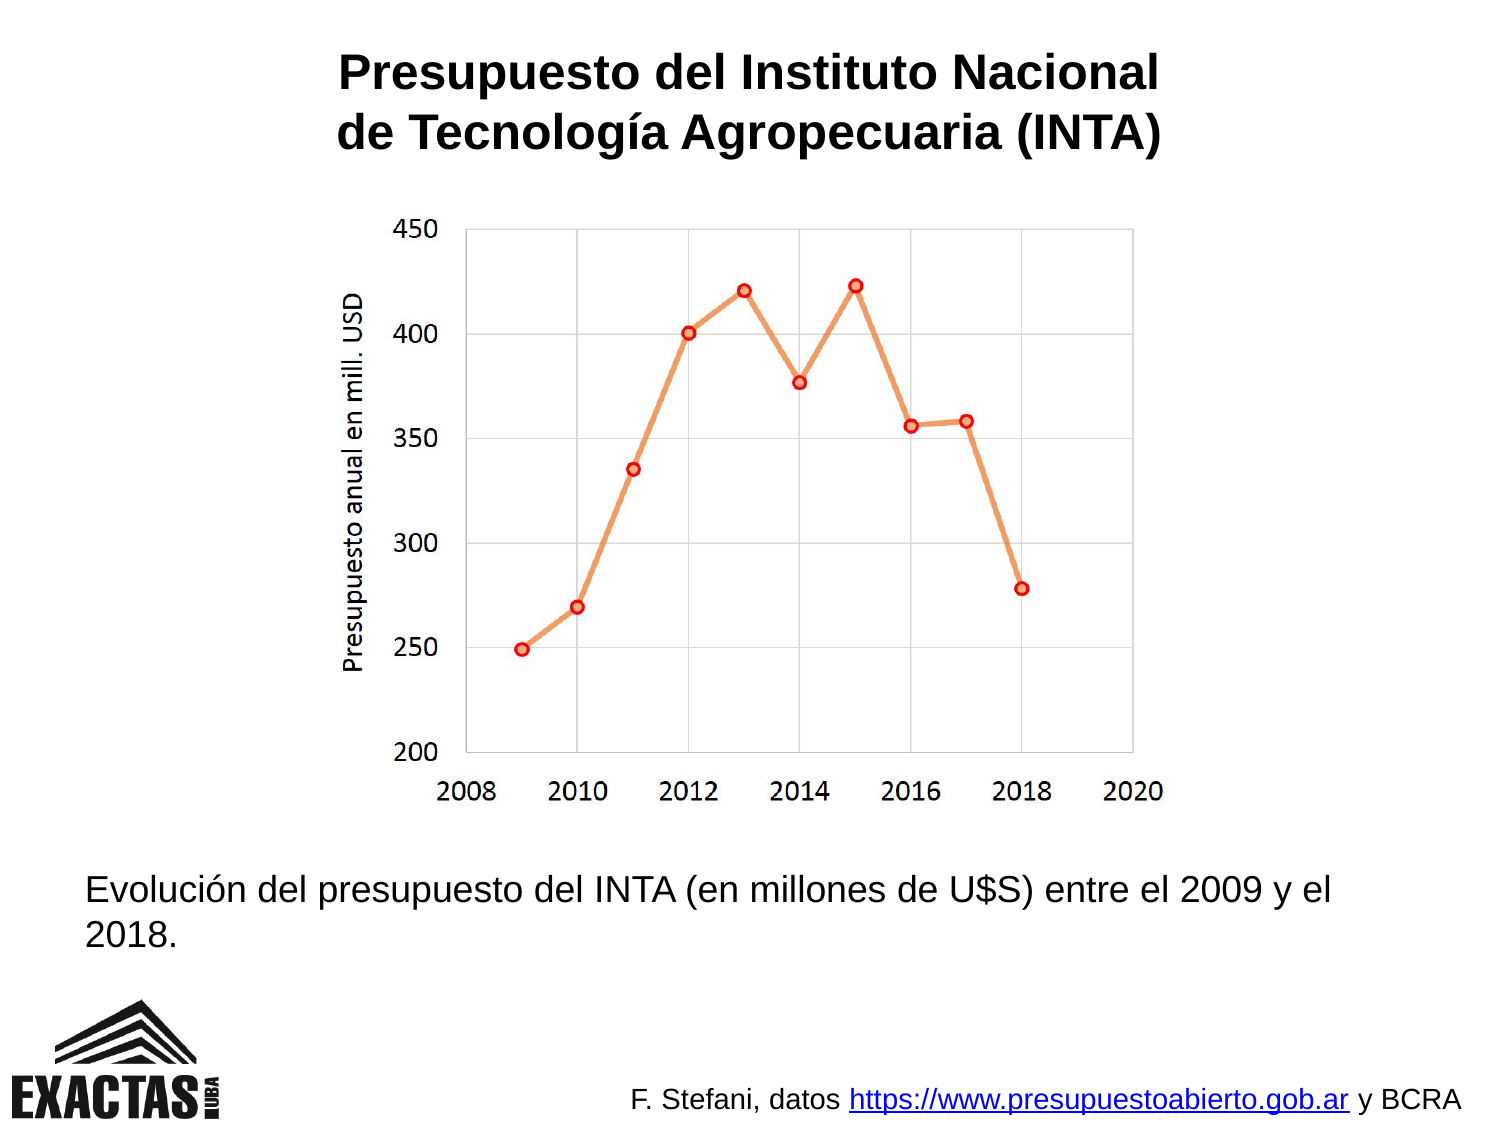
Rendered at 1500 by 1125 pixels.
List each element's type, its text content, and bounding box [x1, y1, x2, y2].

text_box F. Stefani, datos https://www.presupuestoabierto.gob.ar y BCRA [615, 1073, 1500, 1123]
text_box Presupuesto del Instituto Nacional de Tecnología Agropecuaria (INTA) [0, 32, 1500, 167]
picture [323, 210, 1176, 920]
picture [12, 999, 219, 1119]
text_box Evolución del presupuesto del INTA (en millones de U$S) entre el 2009 y el 2018. [70, 857, 1429, 963]
